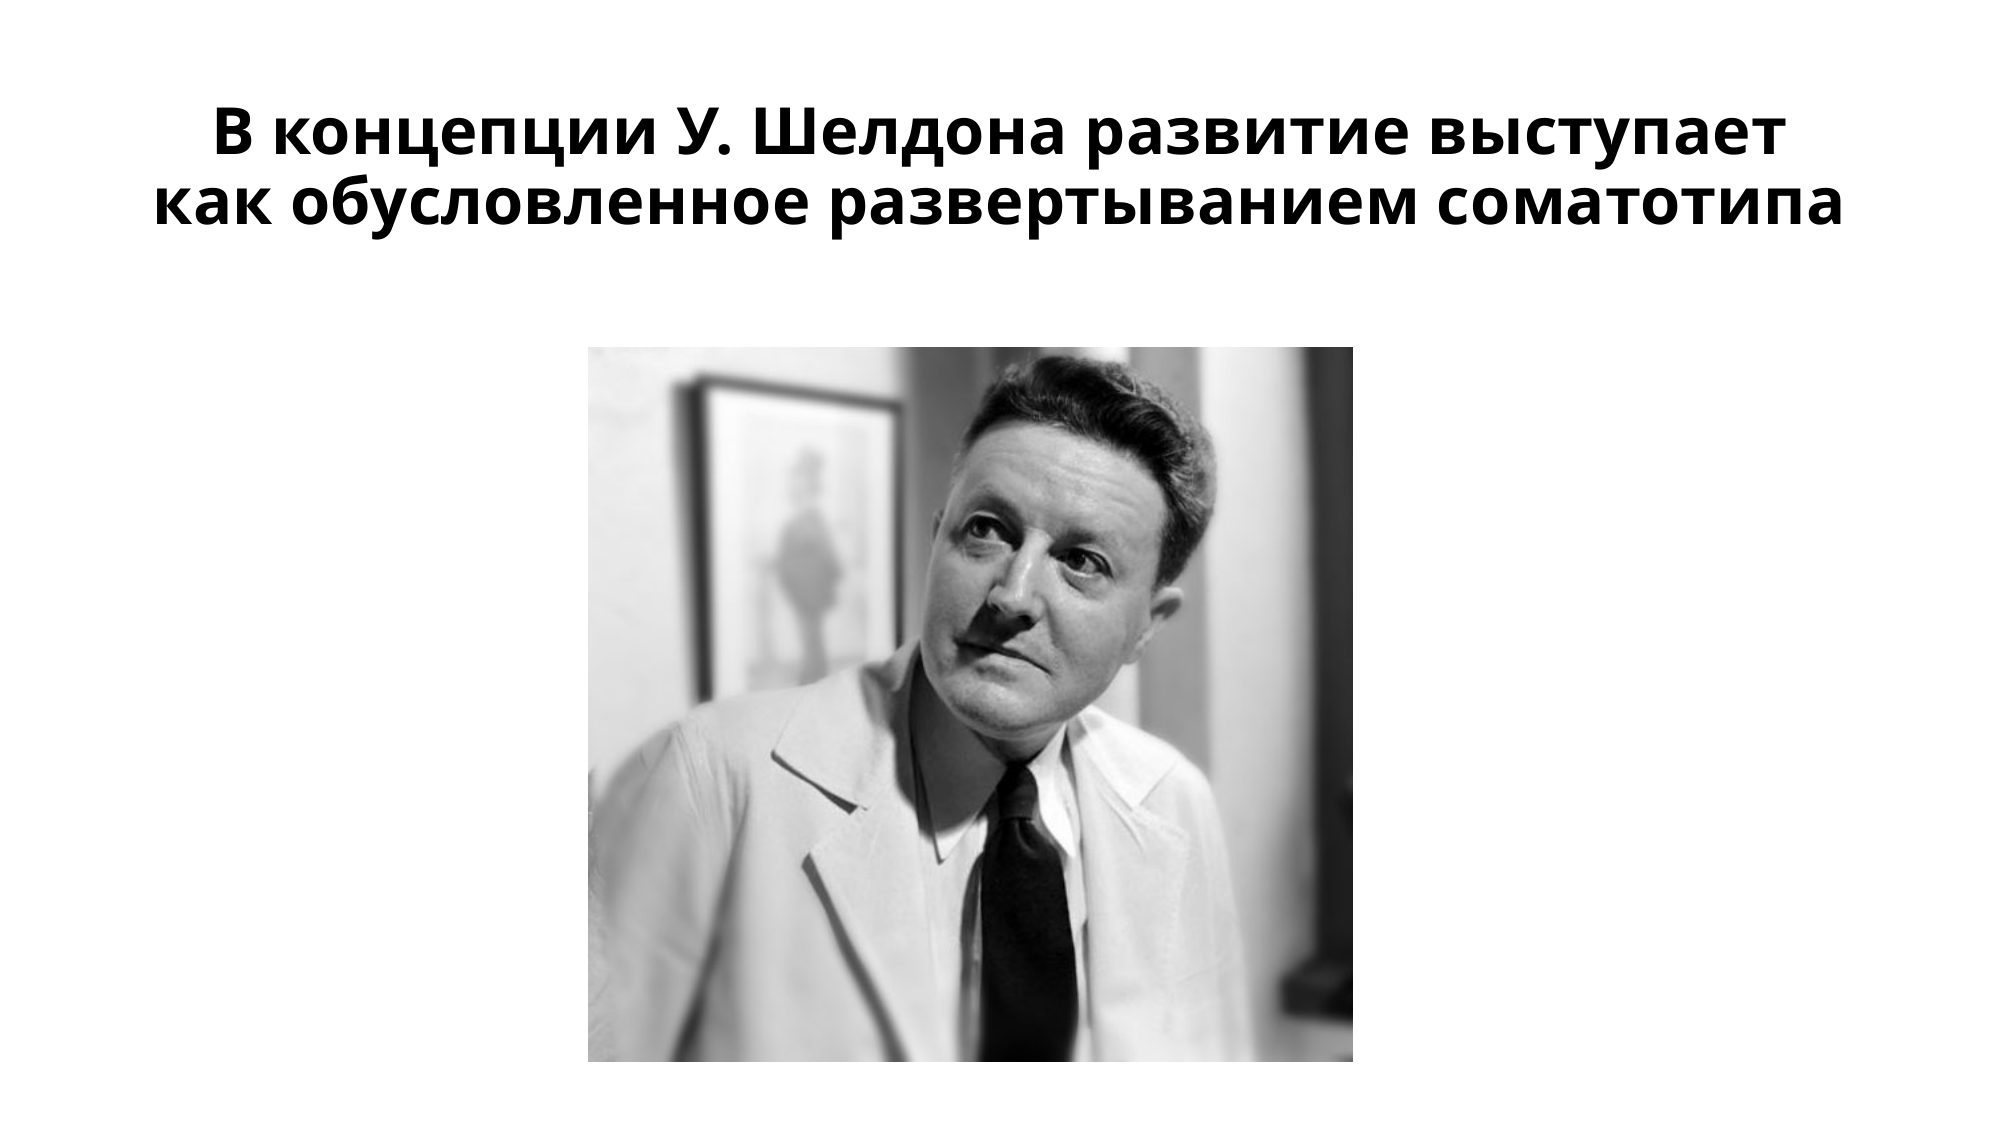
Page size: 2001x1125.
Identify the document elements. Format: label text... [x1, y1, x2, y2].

title В концепции У. Шелдона развитие выступает как обусловленное развертыванием соматотипа [137, 59, 1863, 278]
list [588, 347, 1353, 1062]
